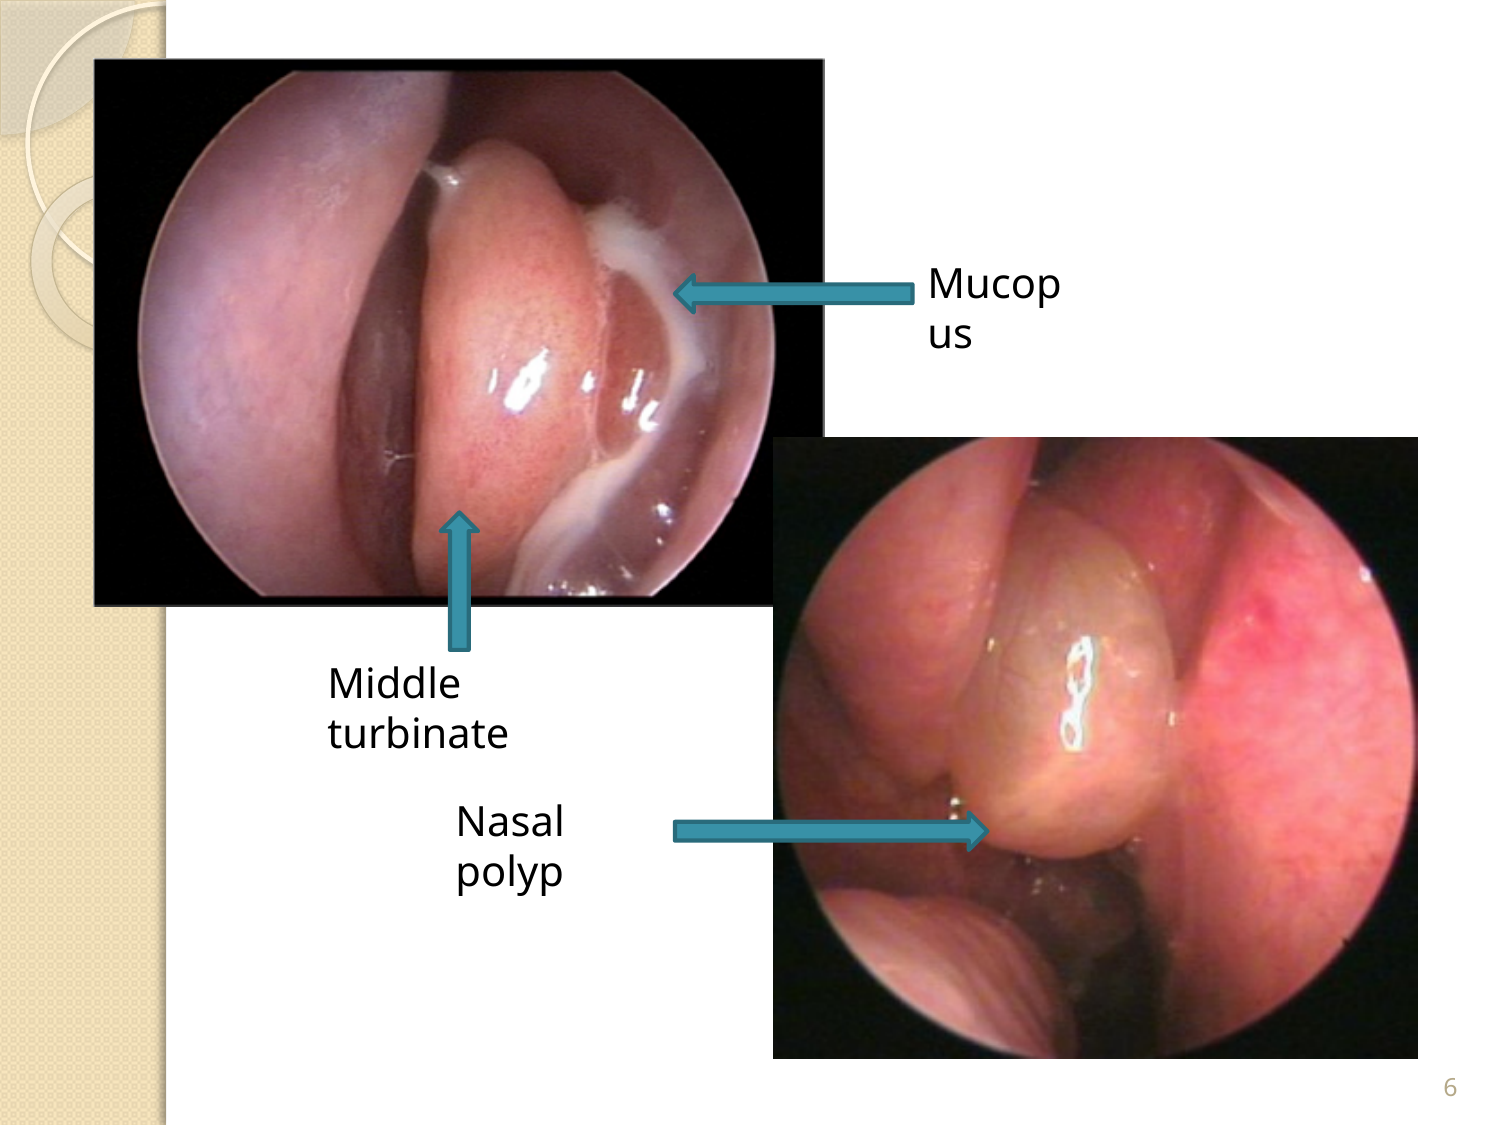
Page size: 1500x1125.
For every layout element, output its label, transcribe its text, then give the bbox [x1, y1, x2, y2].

text_box Nasal polyp [440, 787, 688, 903]
slide_number 6 [1413, 1034, 1488, 1113]
text_box [833, 282, 912, 306]
text_box [688, 819, 766, 843]
text_box [447, 619, 471, 649]
picture [93, 58, 1419, 1059]
text_box Middle turbinate [312, 649, 625, 765]
text_box Mucopus [912, 249, 1096, 365]
